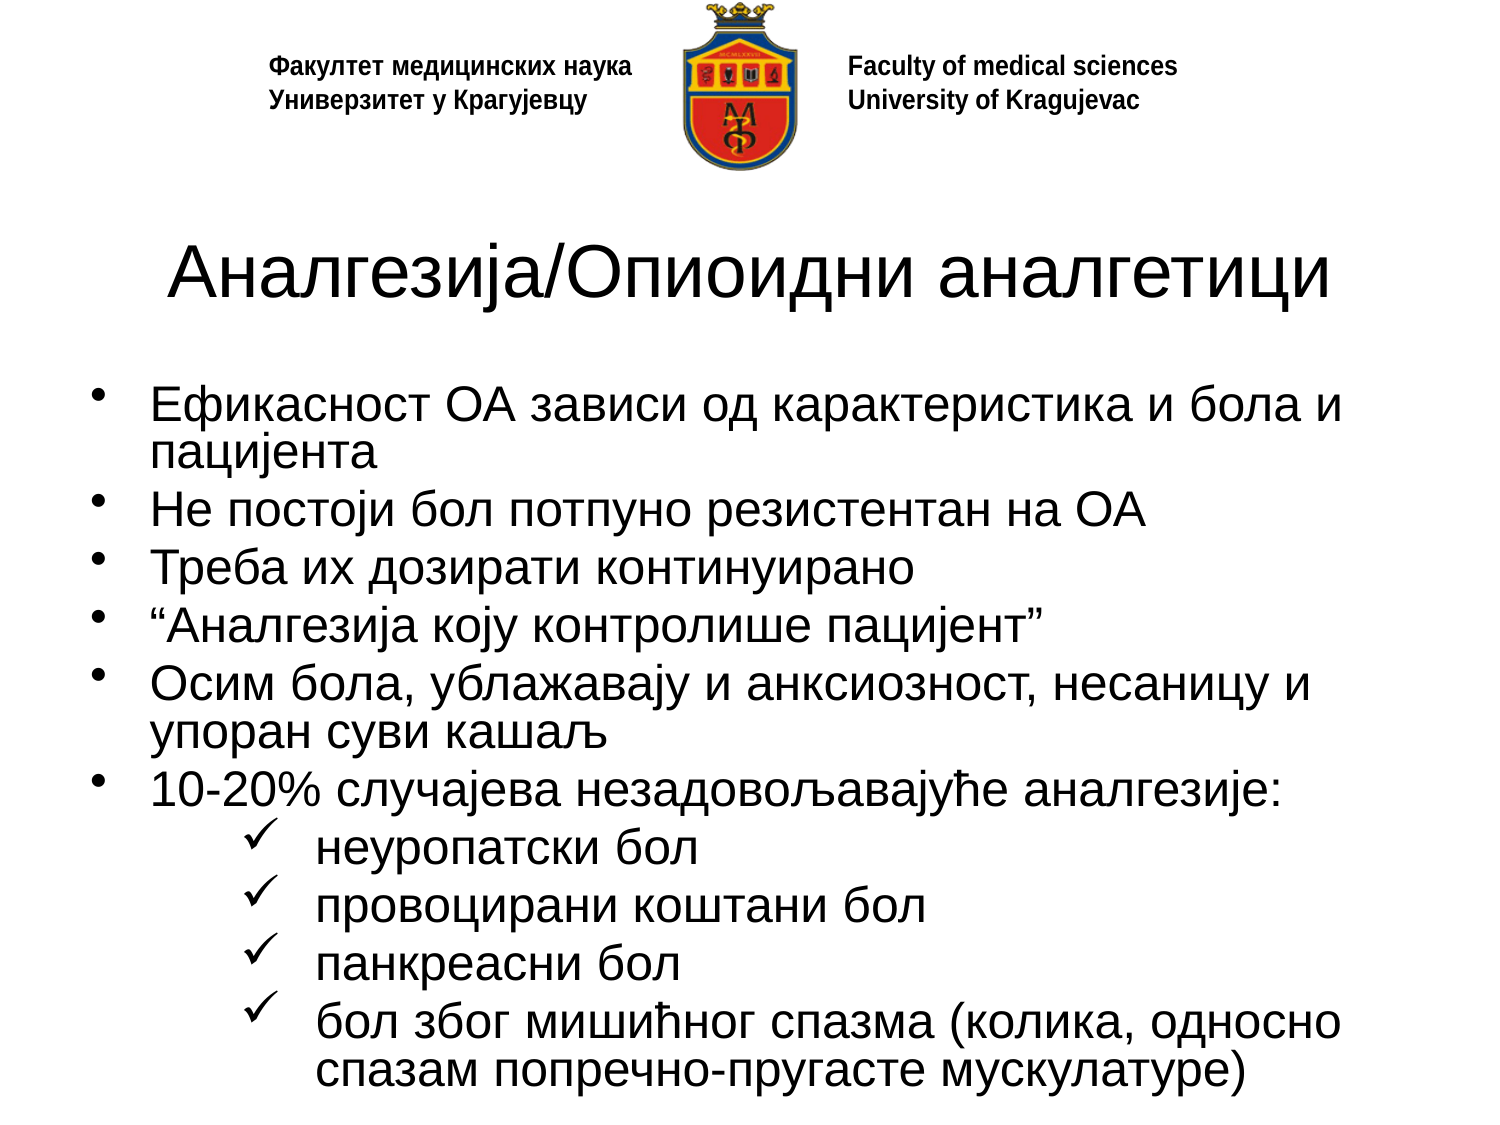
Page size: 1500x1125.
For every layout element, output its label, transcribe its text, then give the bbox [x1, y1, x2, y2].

title Аналгезија/Опиоидни аналгетици [74, 173, 1426, 362]
list Ефикасност ОА зависи од карактеристика и бола и пацијента Не постоји бол потпуно резистентан на ОА Треба их дозирати континуирано “Аналгезија коју контролише пацијент” Осим бола, ублажавају и анксиозност, несаницу и упоран суви кашаљ 10-20% случајева незадовољавајуће аналгезије: неуропатски бол провоцирани коштани бол панкреасни бол бол због мишићног спазма (колика, односно спазам попречно-пругасте мускулатуре) [74, 374, 1426, 1118]
